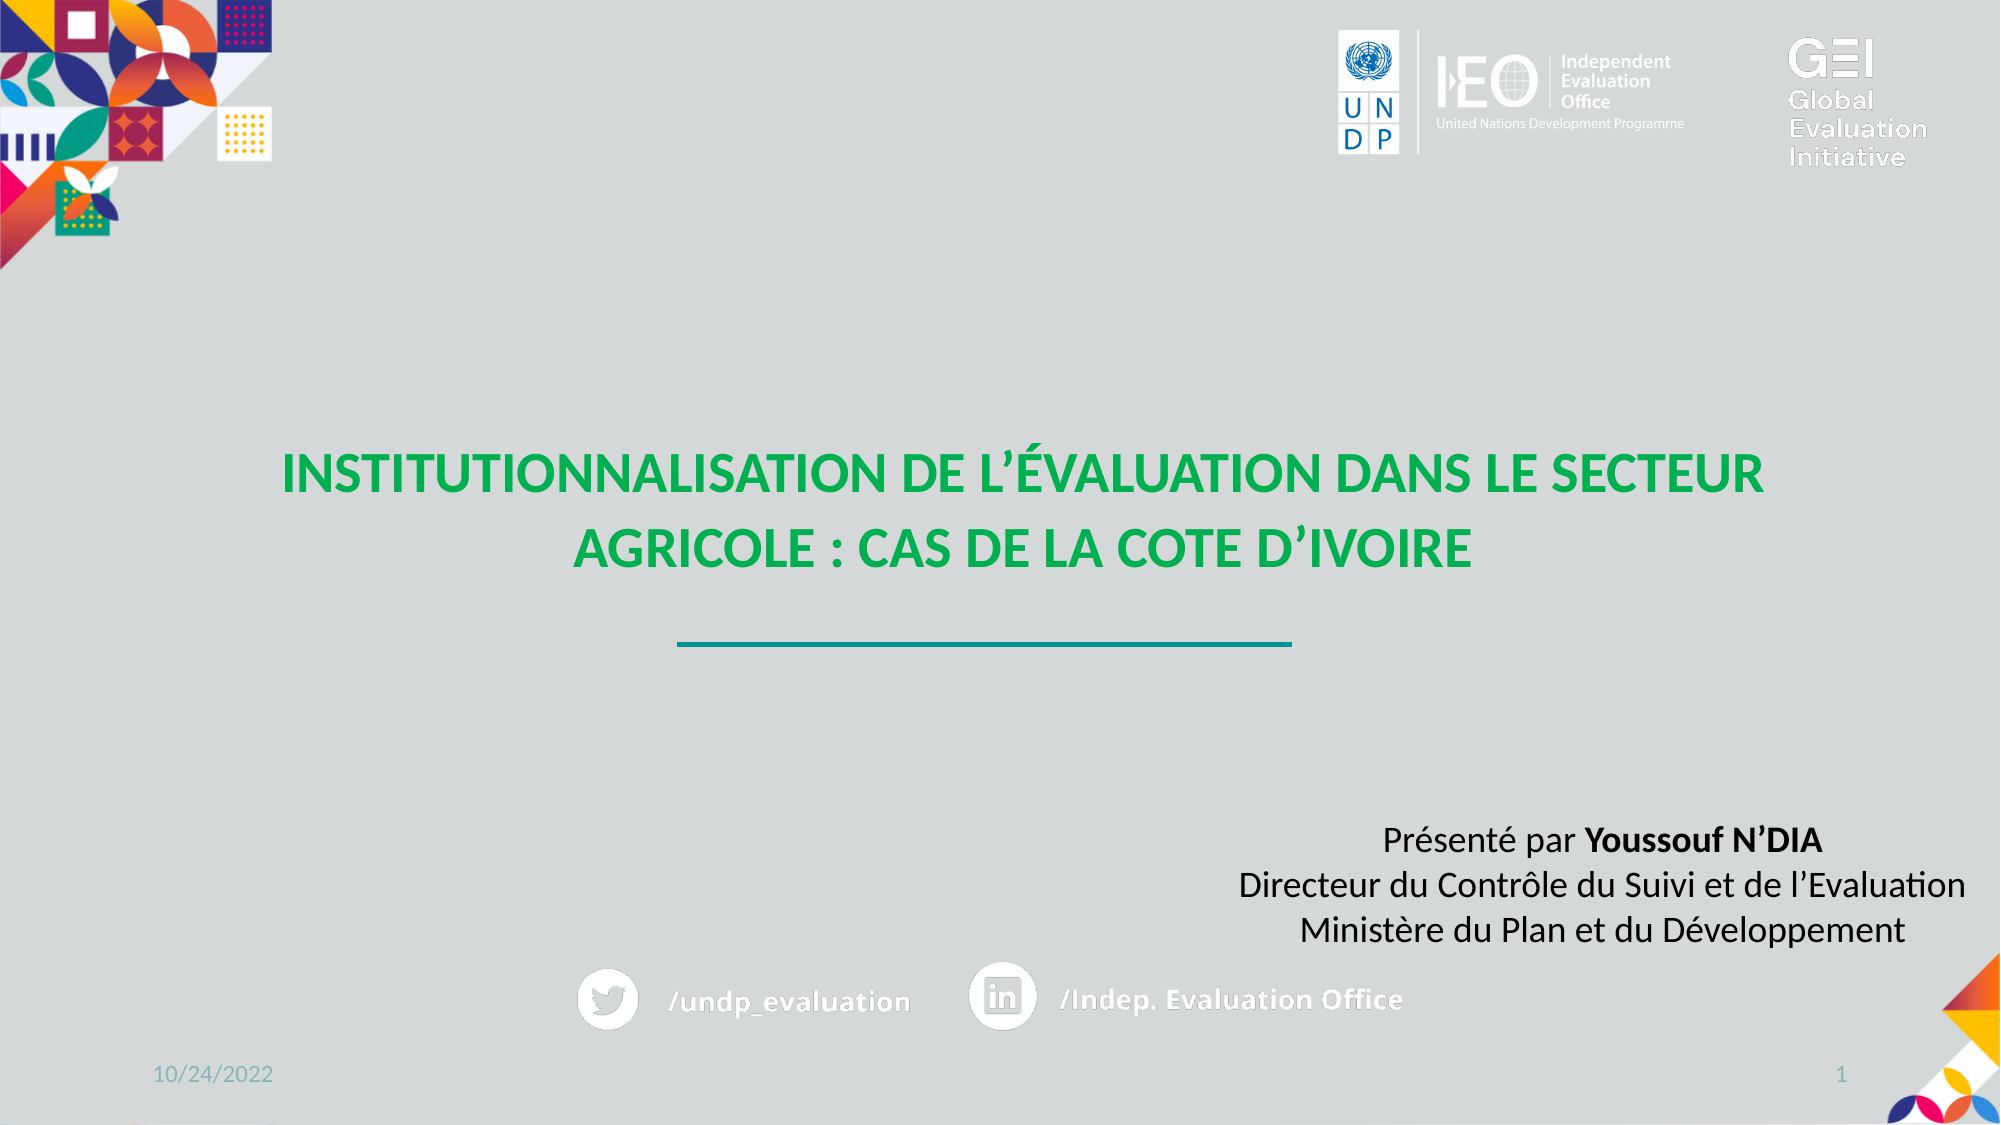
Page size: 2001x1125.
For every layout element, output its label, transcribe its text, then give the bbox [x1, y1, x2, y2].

text_box Présenté par Youssouf N’DIA Directeur du Contrôle du Suivi et de l’Evaluation Ministère du Plan et du Développement [1220, 807, 1986, 958]
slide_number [137, 1042, 588, 1103]
picture [0, 0, 2000, 1125]
slide_number 1 [1412, 1042, 1863, 1103]
text_box INSTITUTIONNALISATION DE L’ÉVALUATION DANS LE SECTEUR AGRICOLE : CAS DE LA COTE D’IVOIRE [232, 495, 1815, 599]
